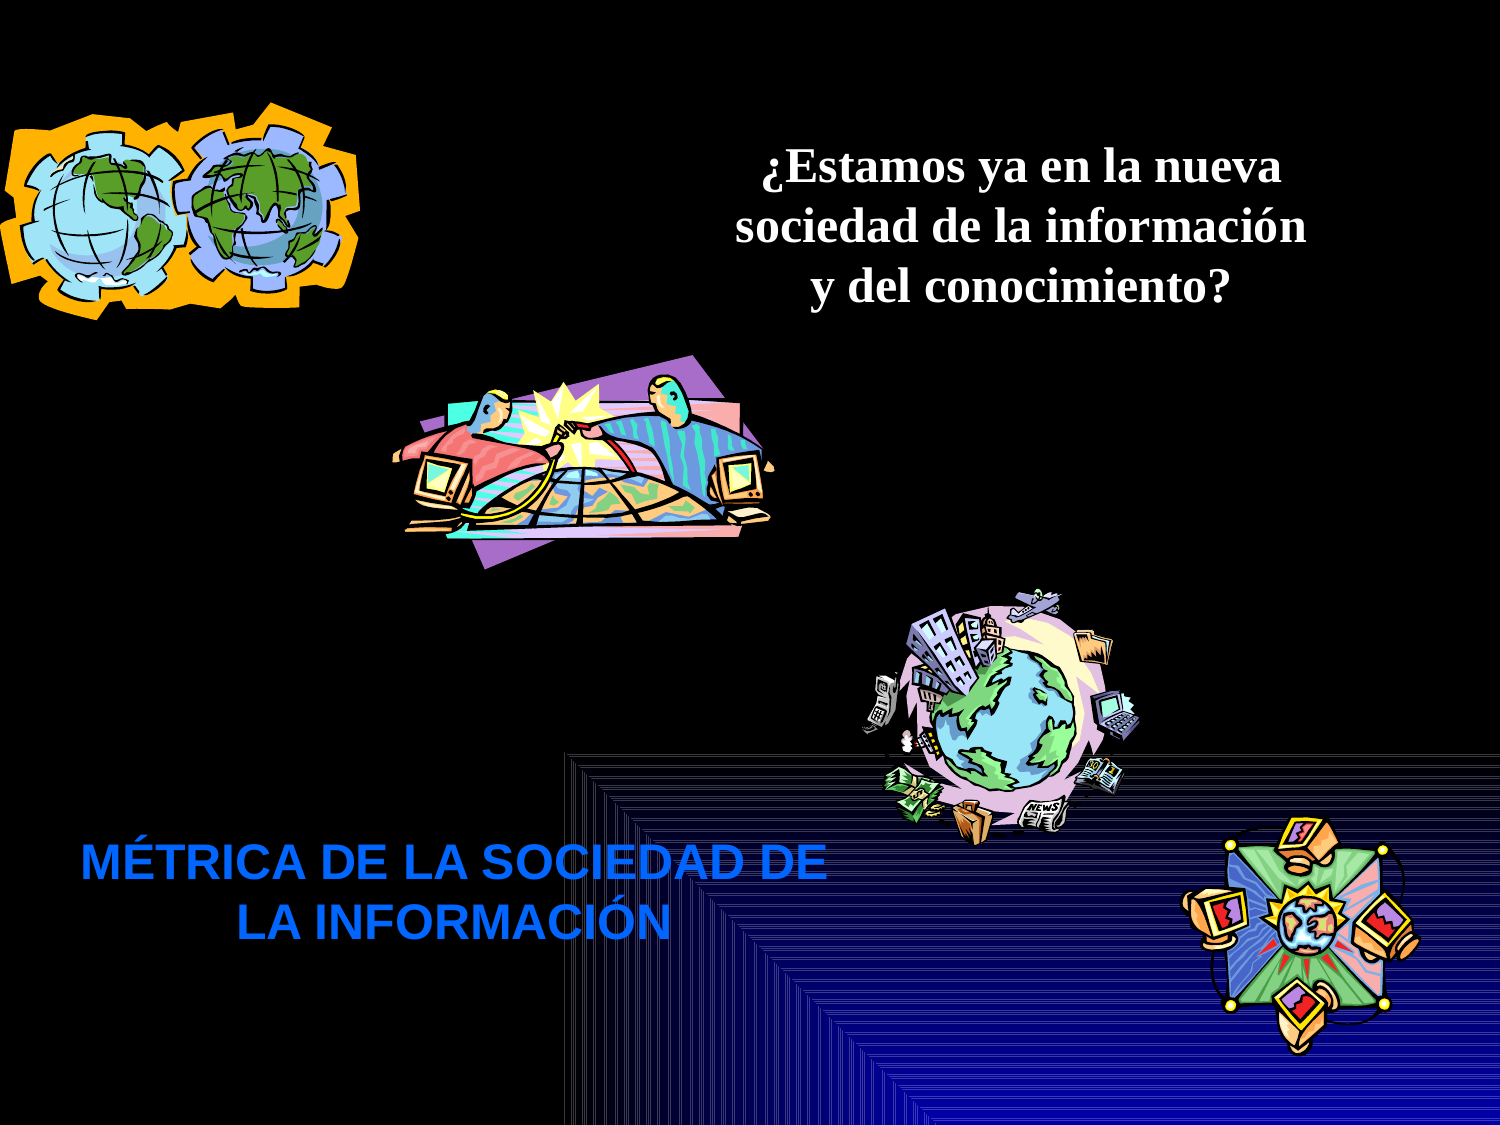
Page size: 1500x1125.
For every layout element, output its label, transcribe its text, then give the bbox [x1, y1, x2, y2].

text_box ¿Estamos ya en la nueva sociedad de la información y del conocimiento? [702, 125, 1341, 321]
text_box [0, 99, 363, 323]
text_box MÉTRICA DE LA SOCIEDAD DE LA INFORMACIÓN [41, 822, 868, 958]
text_box [0, 0, 1500, 1125]
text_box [855, 585, 1144, 849]
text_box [383, 349, 785, 575]
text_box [1174, 810, 1426, 1061]
